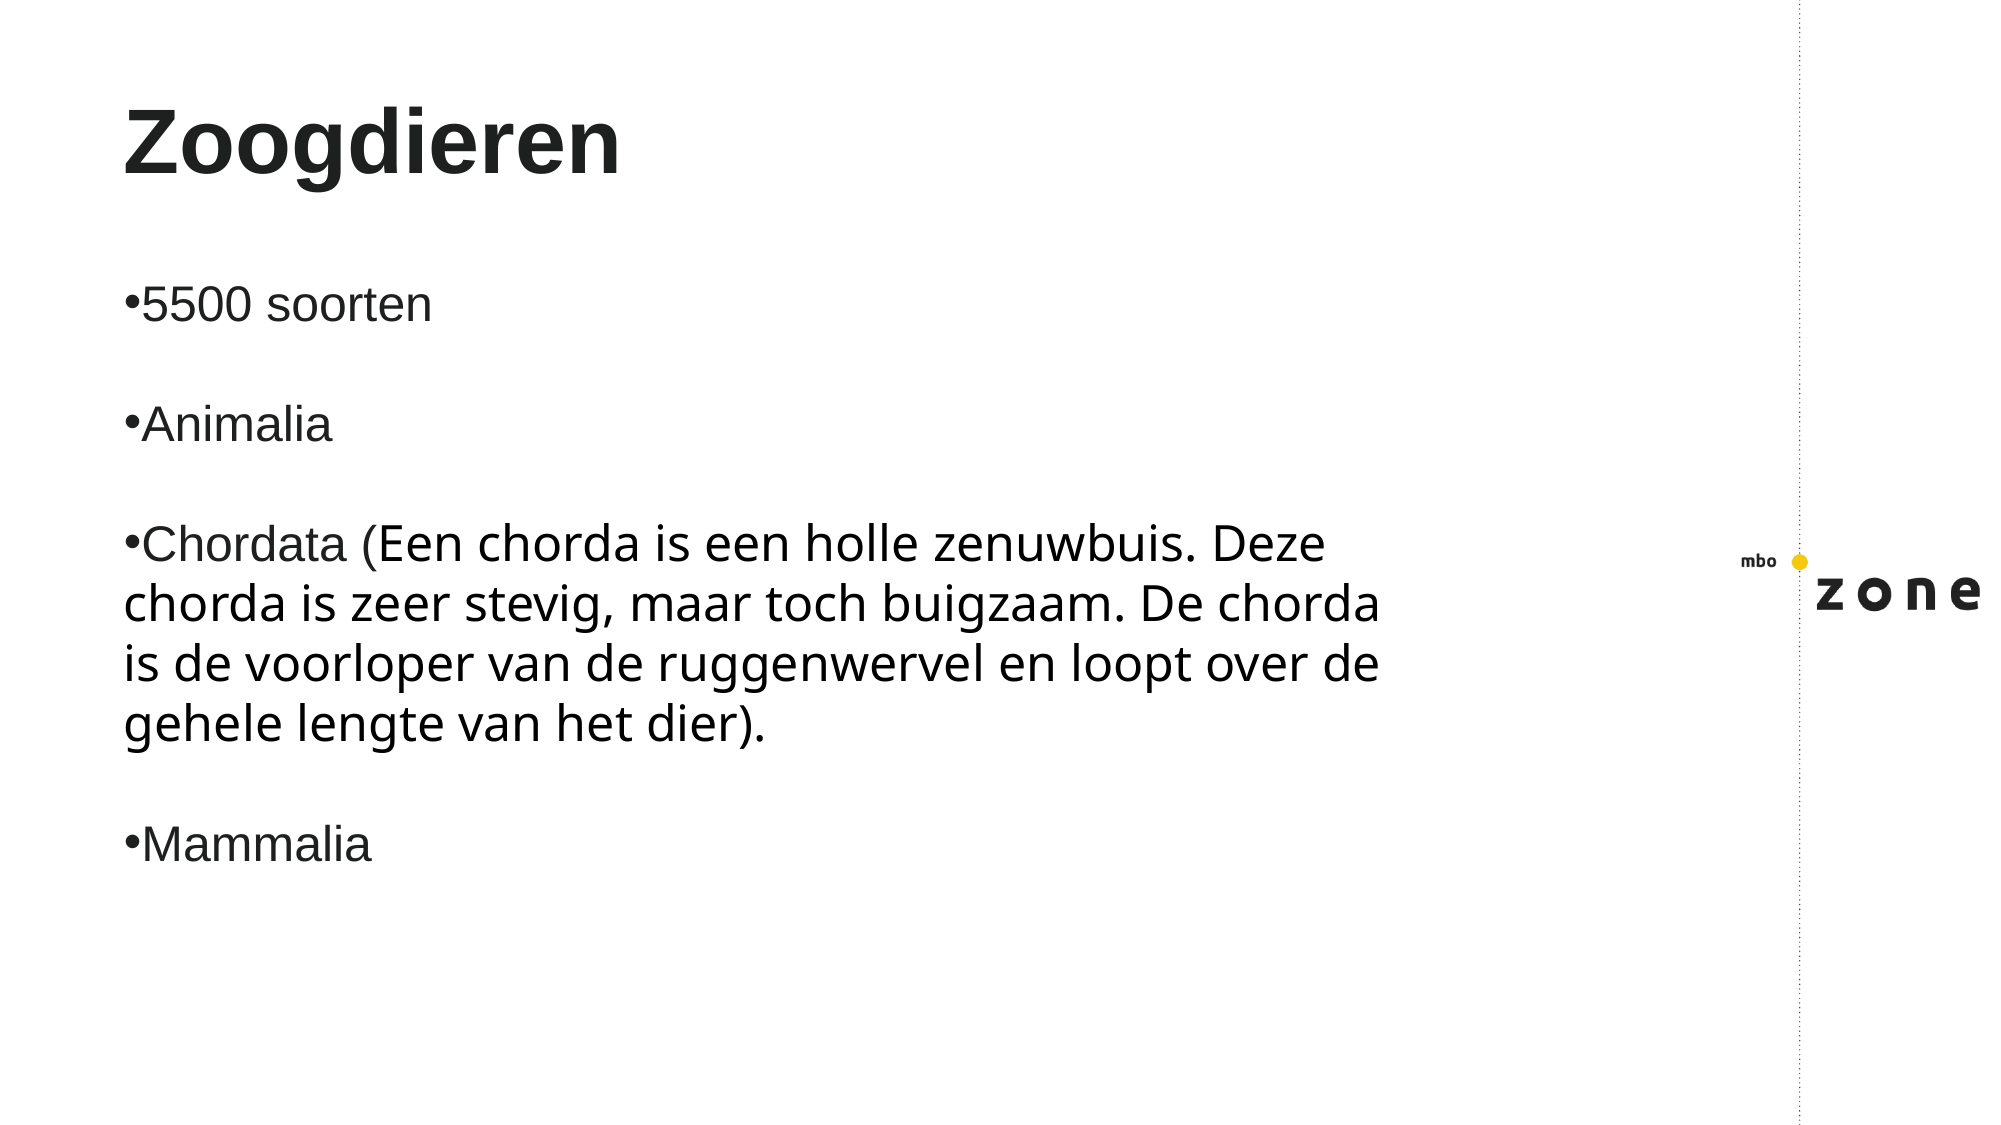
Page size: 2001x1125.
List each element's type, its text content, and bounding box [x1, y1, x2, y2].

title Zoogdieren [124, 94, 1607, 272]
list 5500 soorten Animalia Chordata (Een chorda is een holle zenuwbuis. Deze chorda is zeer stevig, maar toch buigzaam. De chorda is de voorloper van de ruggenwervel en loopt over de gehele lengte van het dier). Mammalia [124, 271, 1394, 986]
picture [1596, 0, 2001, 1125]
